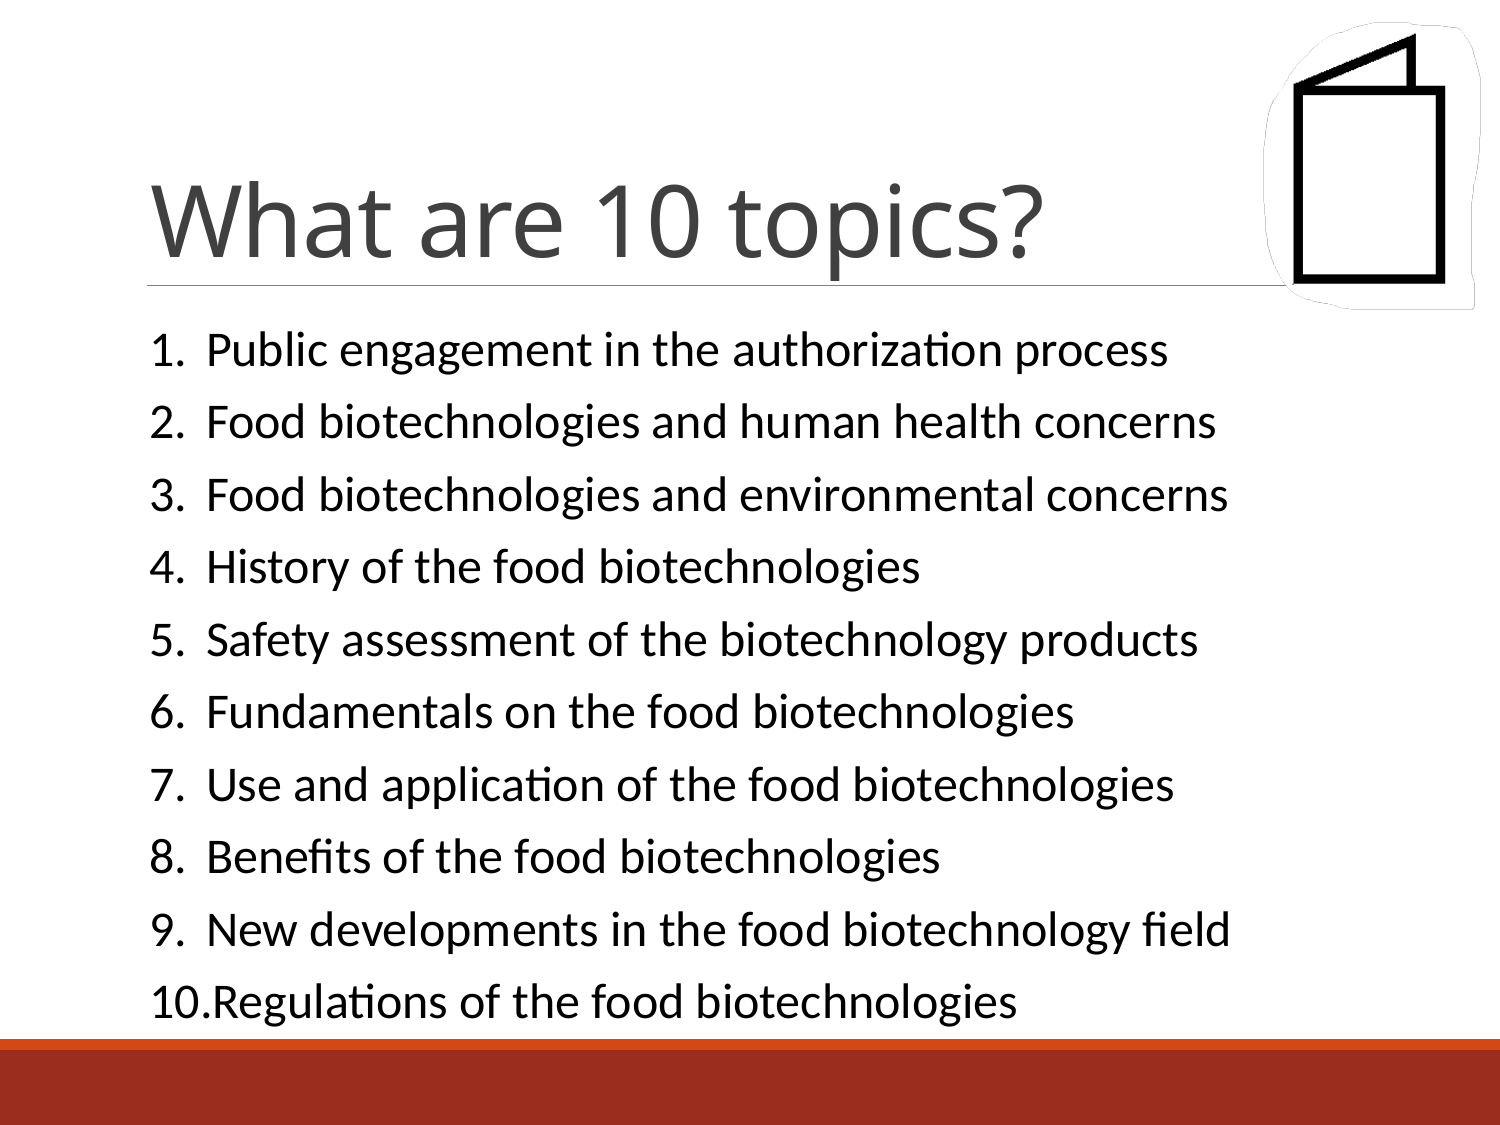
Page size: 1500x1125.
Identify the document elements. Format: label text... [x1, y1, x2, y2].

title What are 10 topics? [135, 47, 1255, 285]
text_box Public engagement in the authorization process Food biotechnologies and human health concerns Food biotechnologies and environmental concerns History of the food biotechnologies Safety assessment of the biotechnology products Fundamentals on the food biotechnologies Use and application of the food biotechnologies Benefits of the food biotechnologies New developments in the food biotechnology field Regulations of the food biotechnologies [135, 308, 1450, 1037]
picture [1258, 16, 1487, 316]
